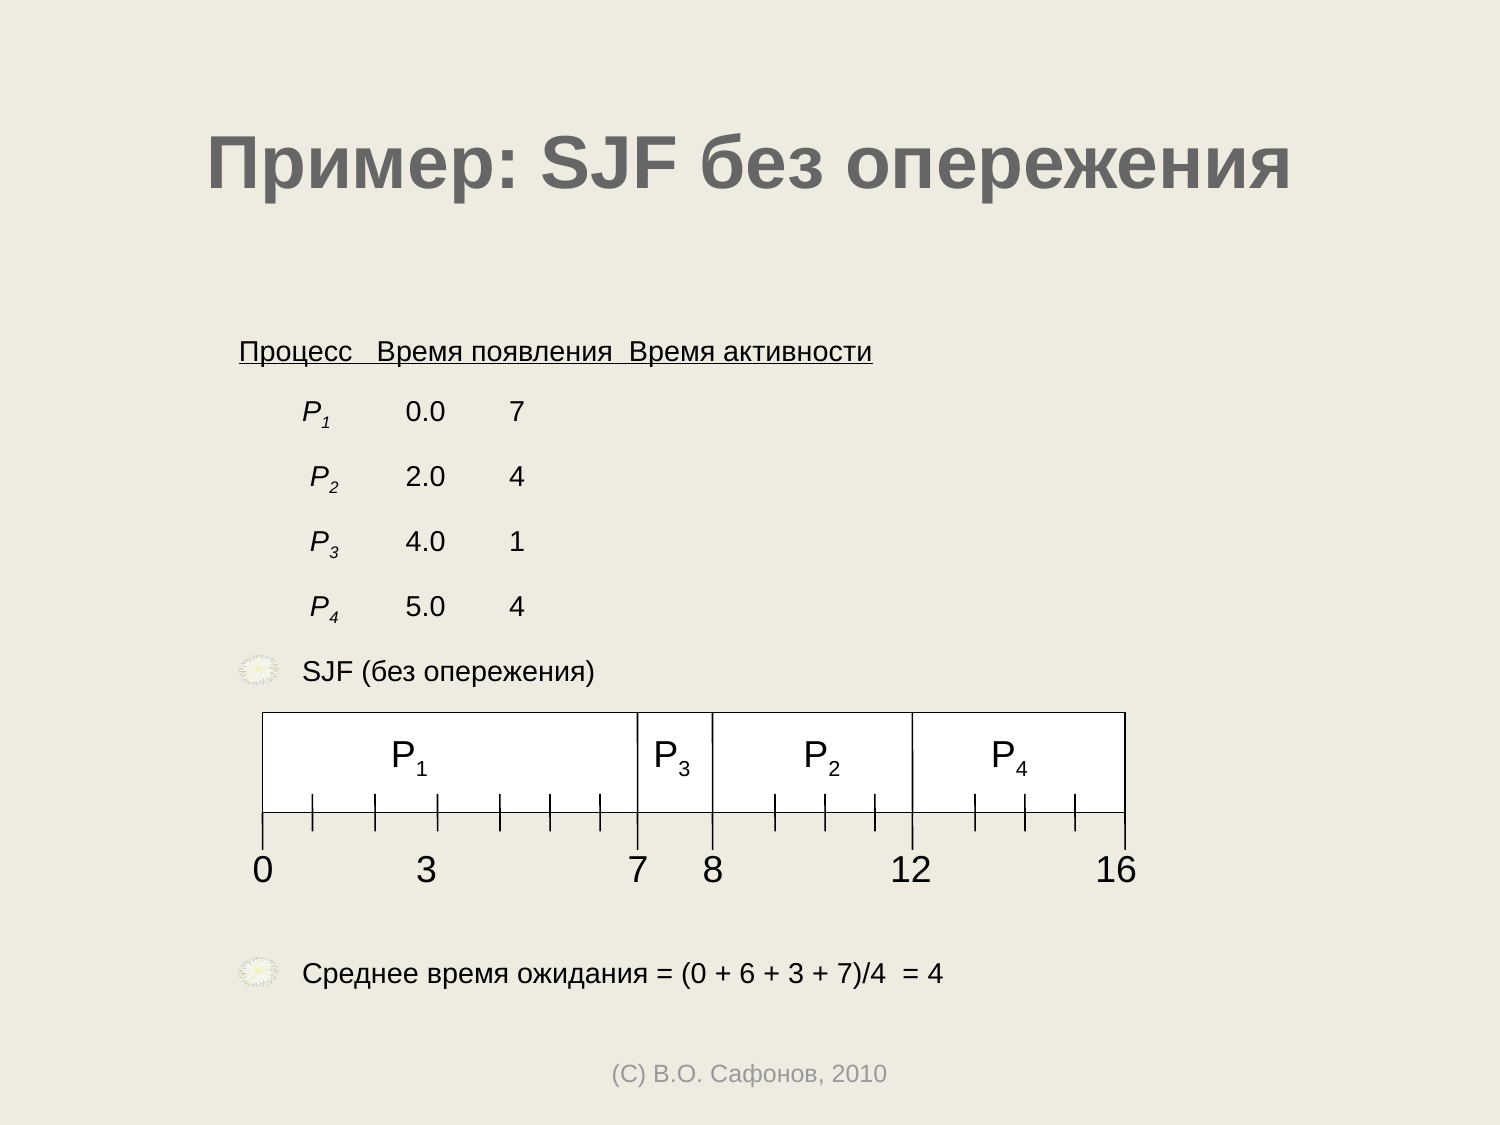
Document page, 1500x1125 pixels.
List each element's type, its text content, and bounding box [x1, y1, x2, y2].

title Пример: SJF без опережения [74, 49, 1426, 268]
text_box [237, 712, 1153, 898]
picture [238, 957, 279, 987]
footer (C) В.О. Сафонов, 2010 [512, 1042, 988, 1103]
picture [238, 655, 279, 685]
list Процесс Время появления Время активности P1 0.0 7 P2 2.0 4 P3 4.0 1 P4 5.0 4 SJF (без опережения) Среднее время ожидания = (0 + 6 + 3 + 7)/4 = 4 [223, 324, 1276, 1005]
